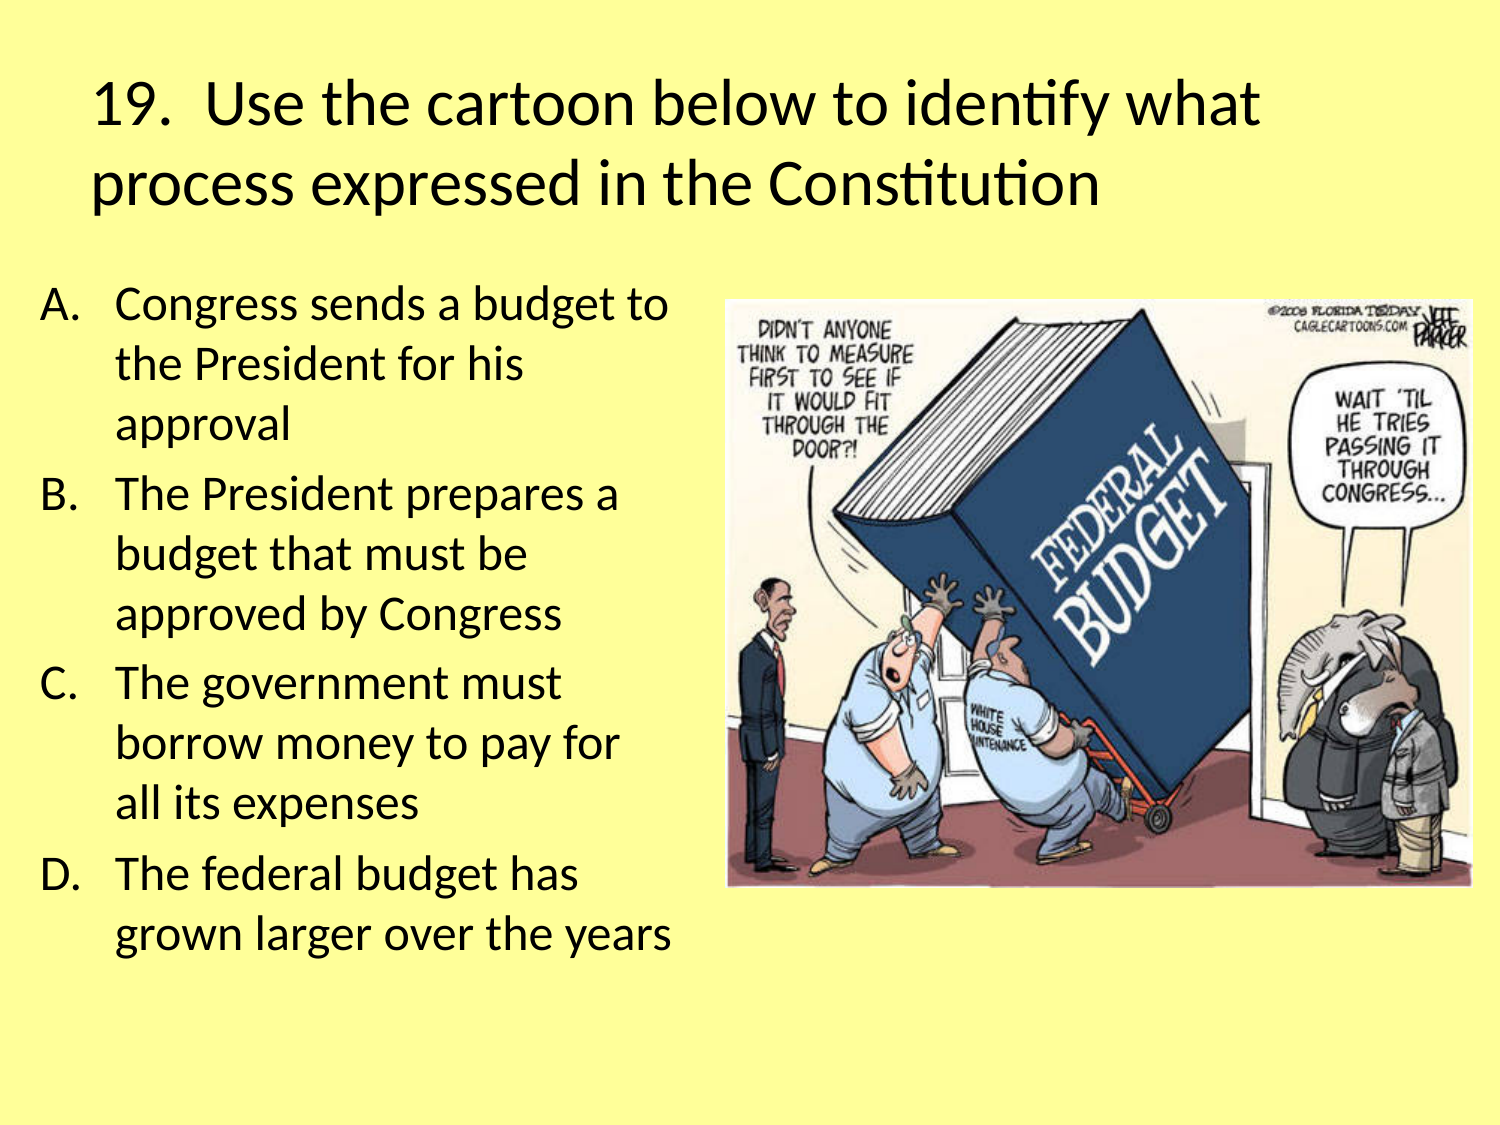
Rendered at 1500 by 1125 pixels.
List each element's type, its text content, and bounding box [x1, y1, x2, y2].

title 19. Use the cartoon below to identify what process expressed in the Constitution [75, 45, 1425, 233]
picture [724, 299, 1473, 888]
list Congress sends a budget to the President for his approval The President prepares a budget that must be approved by Congress The government must borrow money to pay for all its expenses The federal budget has grown larger over the years [24, 262, 688, 1005]
